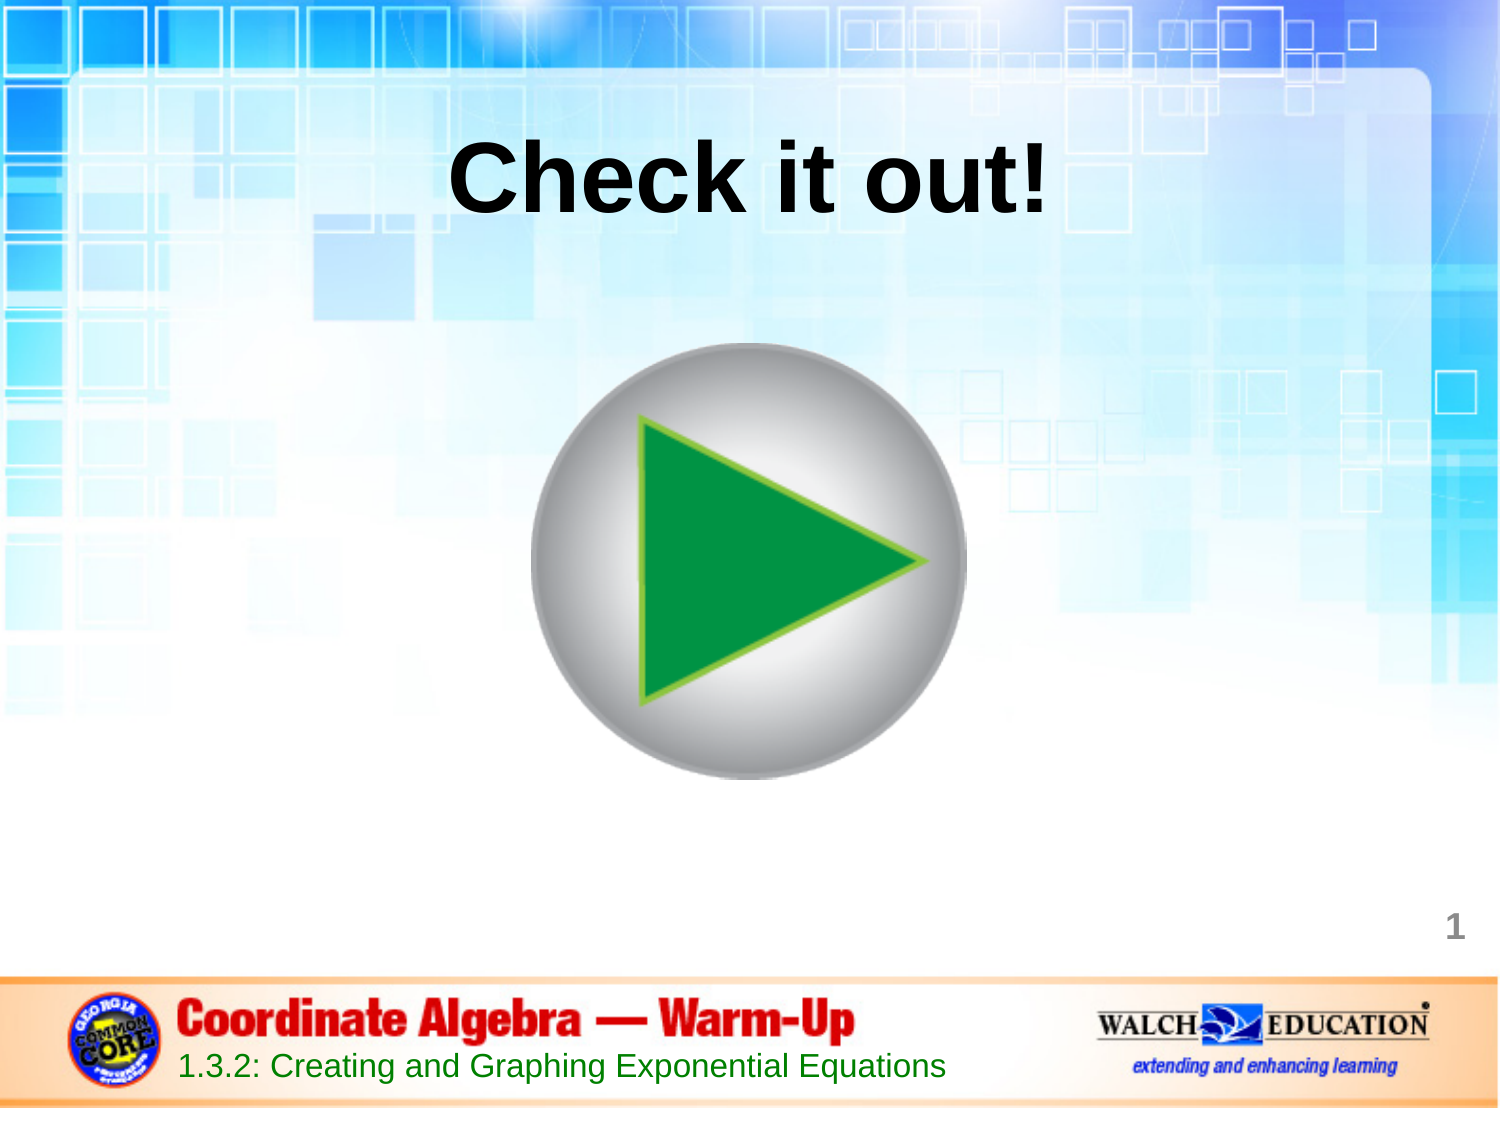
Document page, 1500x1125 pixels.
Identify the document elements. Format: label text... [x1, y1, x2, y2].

picture [0, 0, 1500, 1108]
subtitle Check it out! [105, 105, 1394, 925]
slide_number 1 [1361, 901, 1481, 949]
list 1.3.2: Creating and Graphing Exponential Equations [162, 1036, 1070, 1080]
